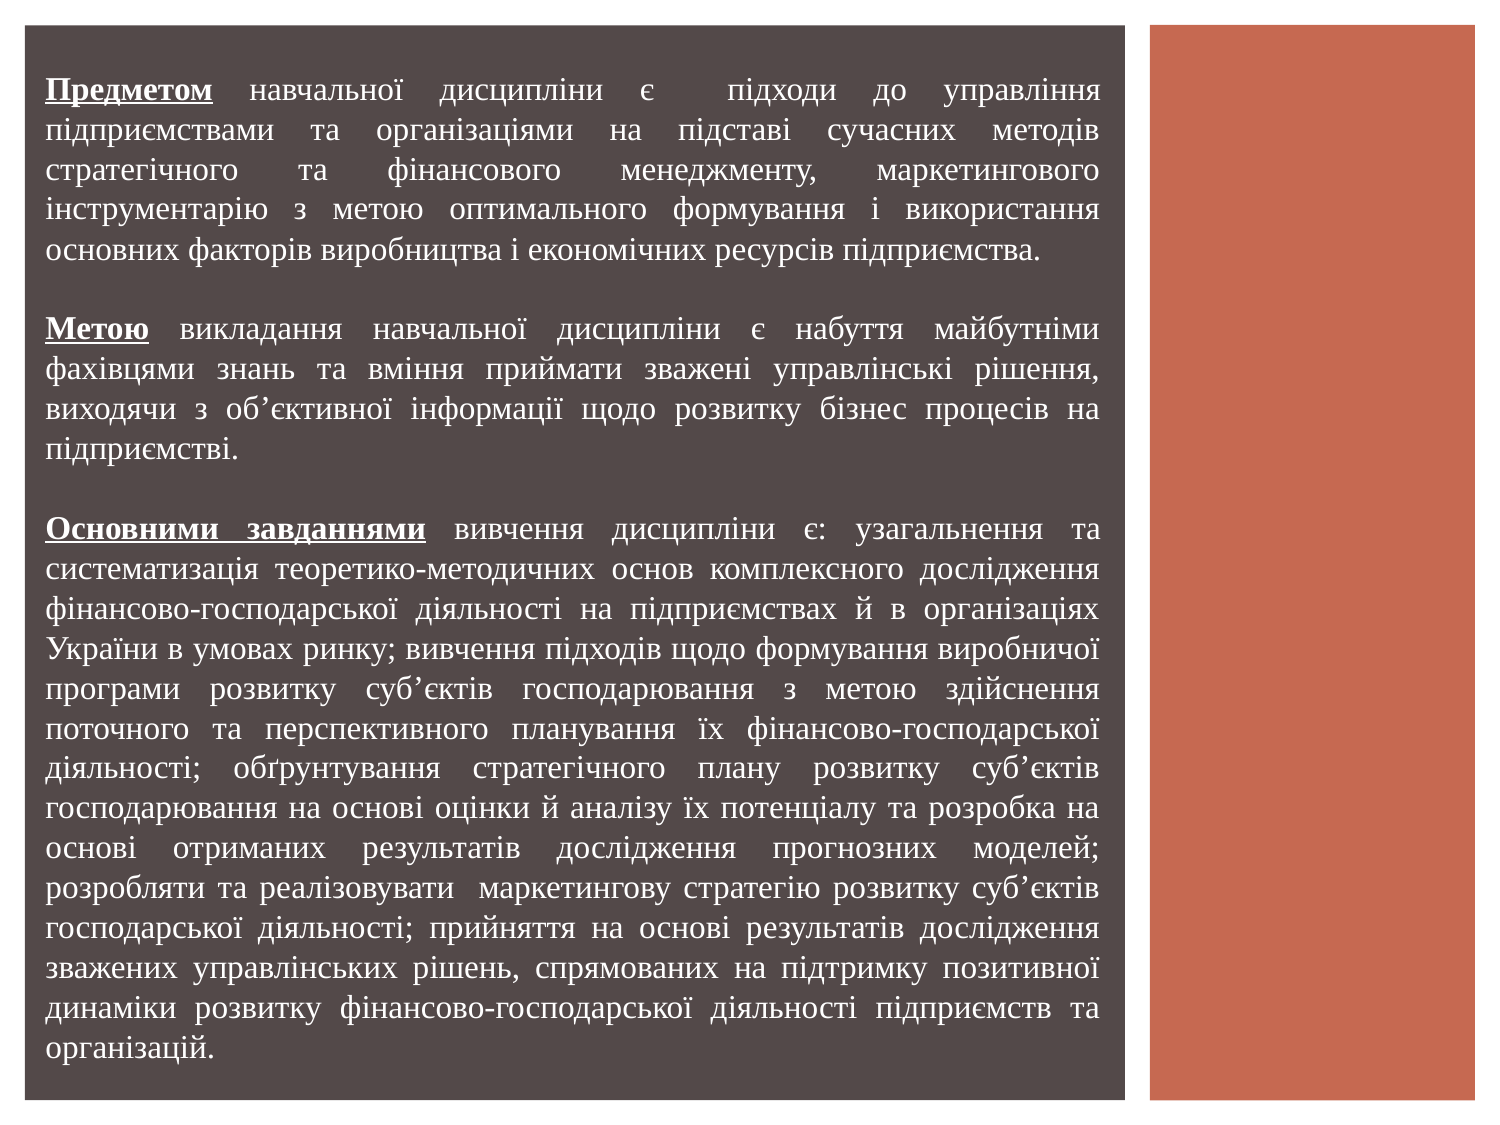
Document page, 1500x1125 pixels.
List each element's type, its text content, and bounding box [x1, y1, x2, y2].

text_box Предметом навчальної дисципліни є підходи до управління підприємствами та організаціями на підставі сучасних методів стратегічного та фінансового менеджменту, маркетингового інструментарію з метою оптимального формування і використання основних факторів виробництва і економічних ресурсів підприємства. Метою викладання навчальної дисципліни є набуття майбутніми фахівцями знань та вміння приймати зважені управлінські рішення, виходячи з об’єктивної інформації щодо розвитку бізнес процесів на підприємстві. Основними завданнями вивчення дисципліни є: узагальнення та систематизація теоретико-методичних основ комплексного дослідження фінансово-господарської діяльності на підприємствах й в організаціях України в умовах ринку; вивчення підходів щодо формування виробничої програми розвитку суб’єктів господарювання з метою здійснення поточного та перспективного планування їх фінансово-господарської діяльності; обґрунтування стратегічного плану розвитку суб’єктів господарювання на основі оцінки й аналізу їх потенціалу та розробка на основі отриманих результатів дослідження прогнозних моделей; розробляти та реалізовувати маркетингову стратегію розвитку суб’єктів господарської діяльності; прийняття на основі результатів дослідження зважених управлінських рішень, спрямованих на підтримку позитивної динаміки розвитку фінансово-господарської діяльності підприємств та організацій. [30, 59, 1117, 1073]
